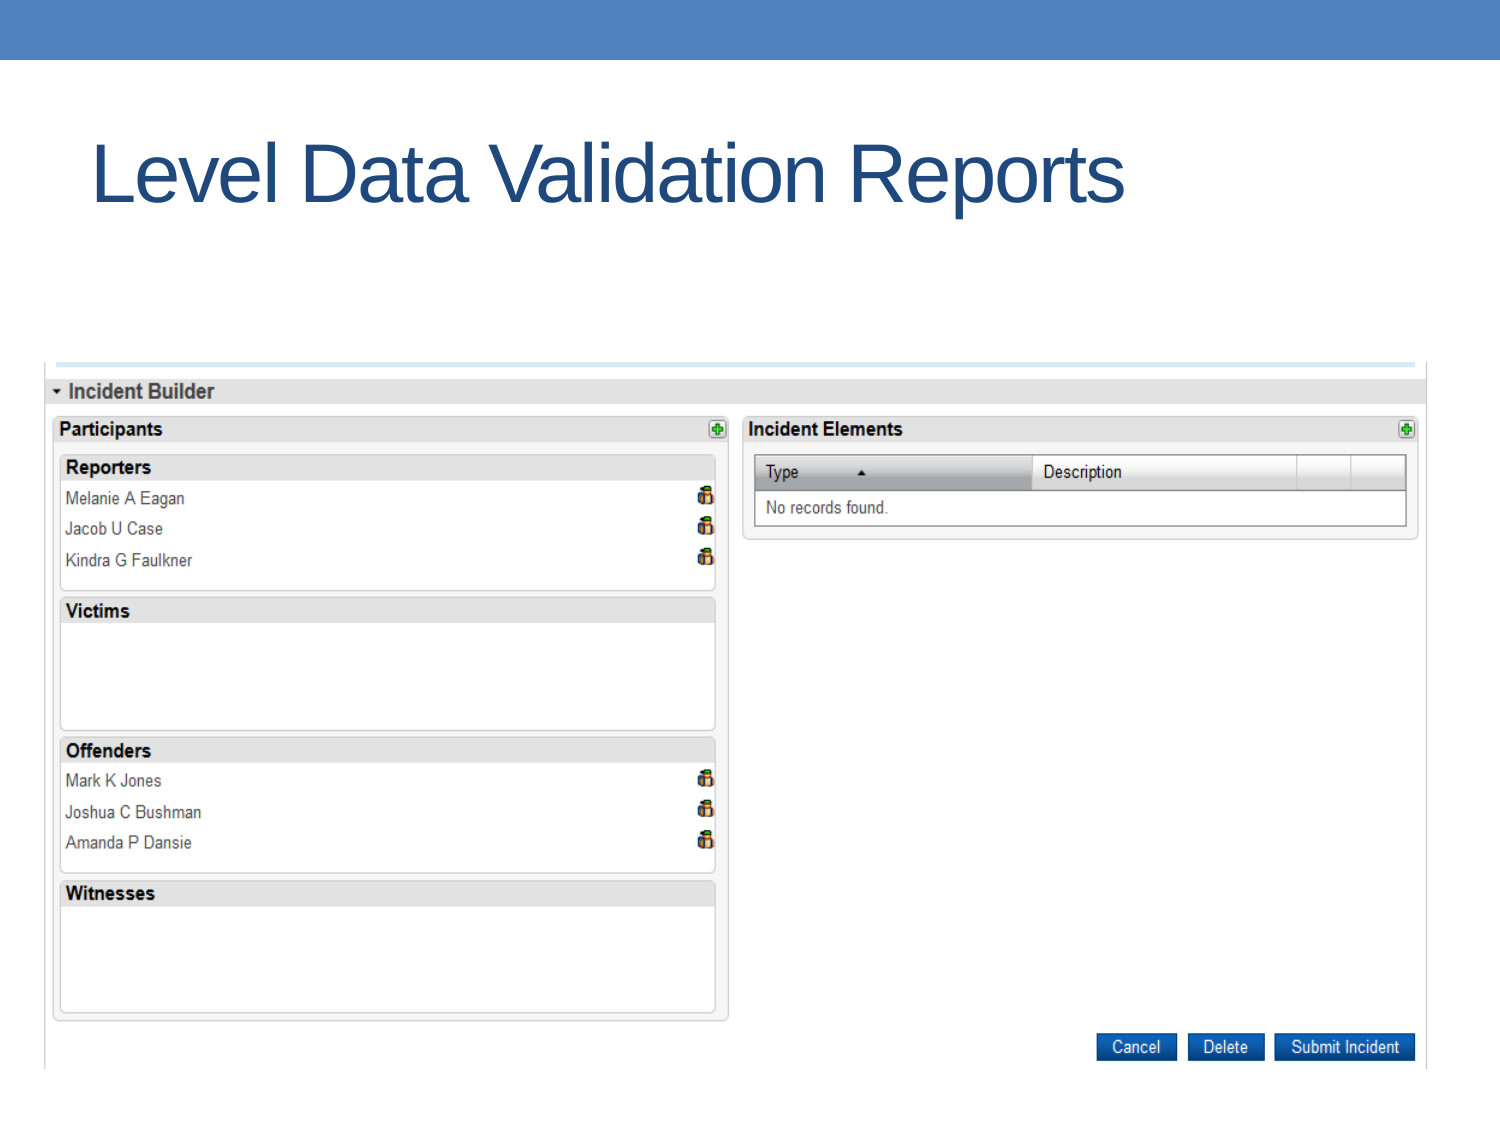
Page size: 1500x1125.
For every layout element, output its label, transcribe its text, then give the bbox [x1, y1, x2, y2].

title Level Data Validation Reports [75, 87, 1425, 250]
picture [37, 362, 1433, 1069]
